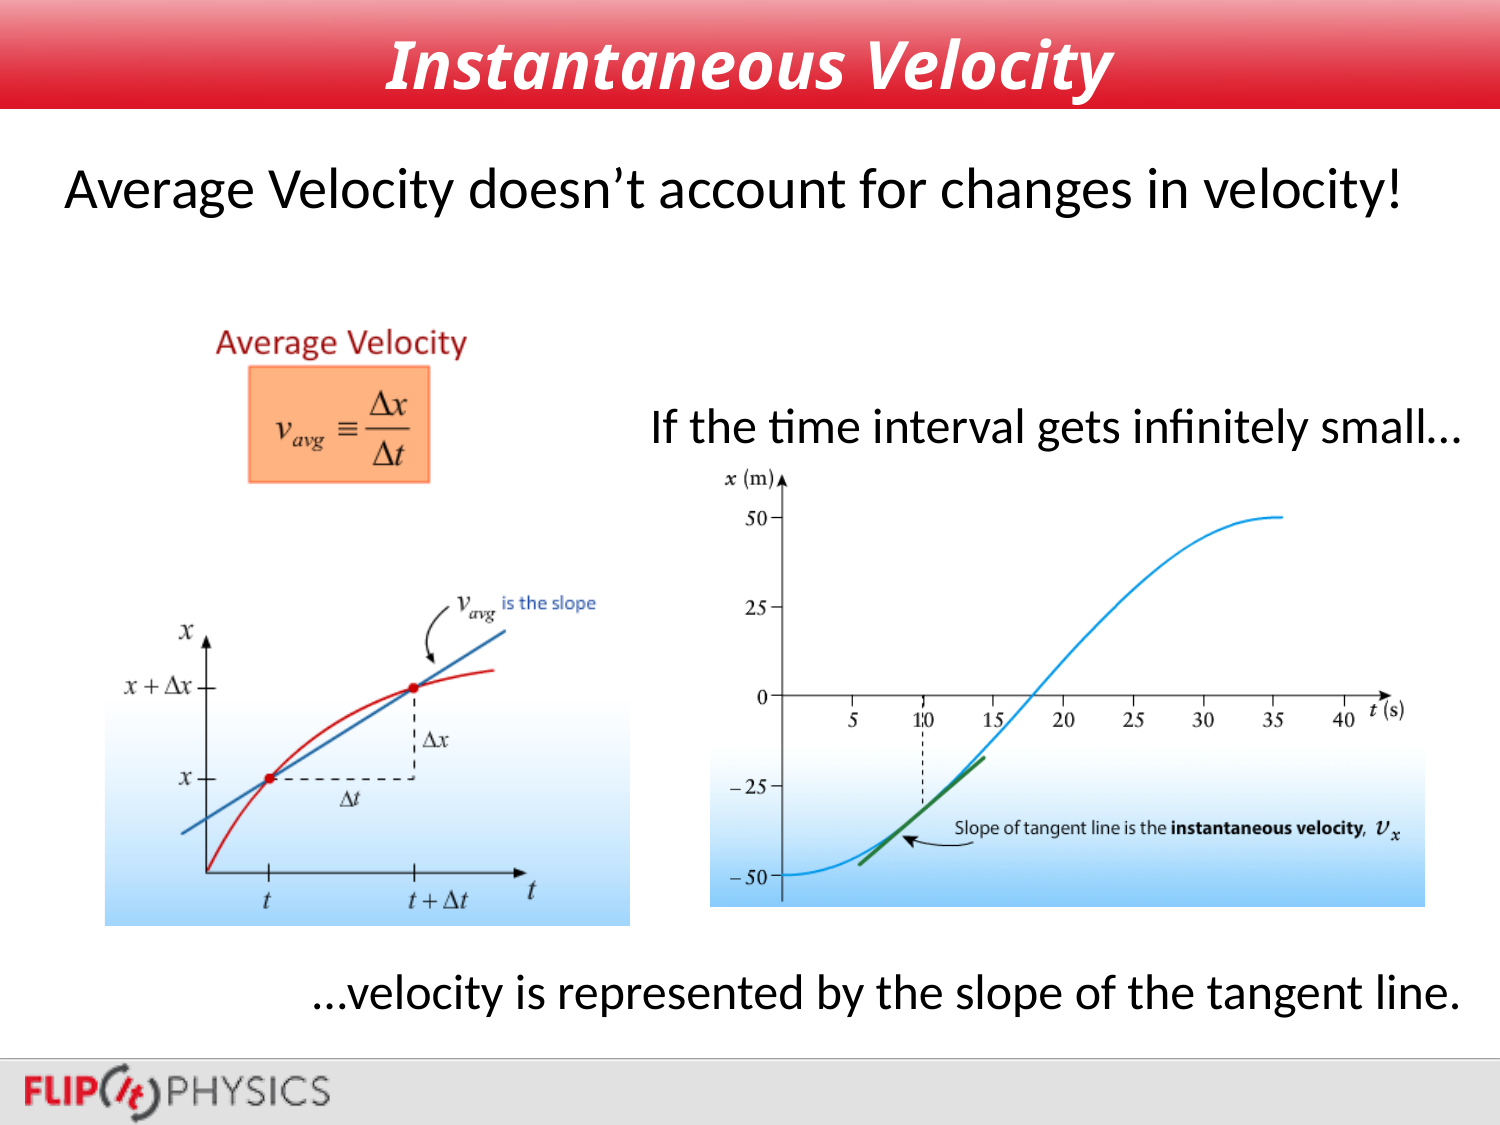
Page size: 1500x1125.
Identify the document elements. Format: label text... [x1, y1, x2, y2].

picture [709, 454, 1426, 907]
picture [0, 0, 1500, 109]
title Instantaneous Velocity [75, 15, 1425, 91]
list Average Velocity doesn’t account for changes in velocity! [50, 142, 1445, 1020]
picture [0, 1058, 1500, 1125]
text_box If the time interval gets infinitely small… [635, 386, 1477, 461]
text_box …velocity is represented by the slope of the tangent line. [297, 952, 1489, 1028]
picture [104, 315, 631, 926]
